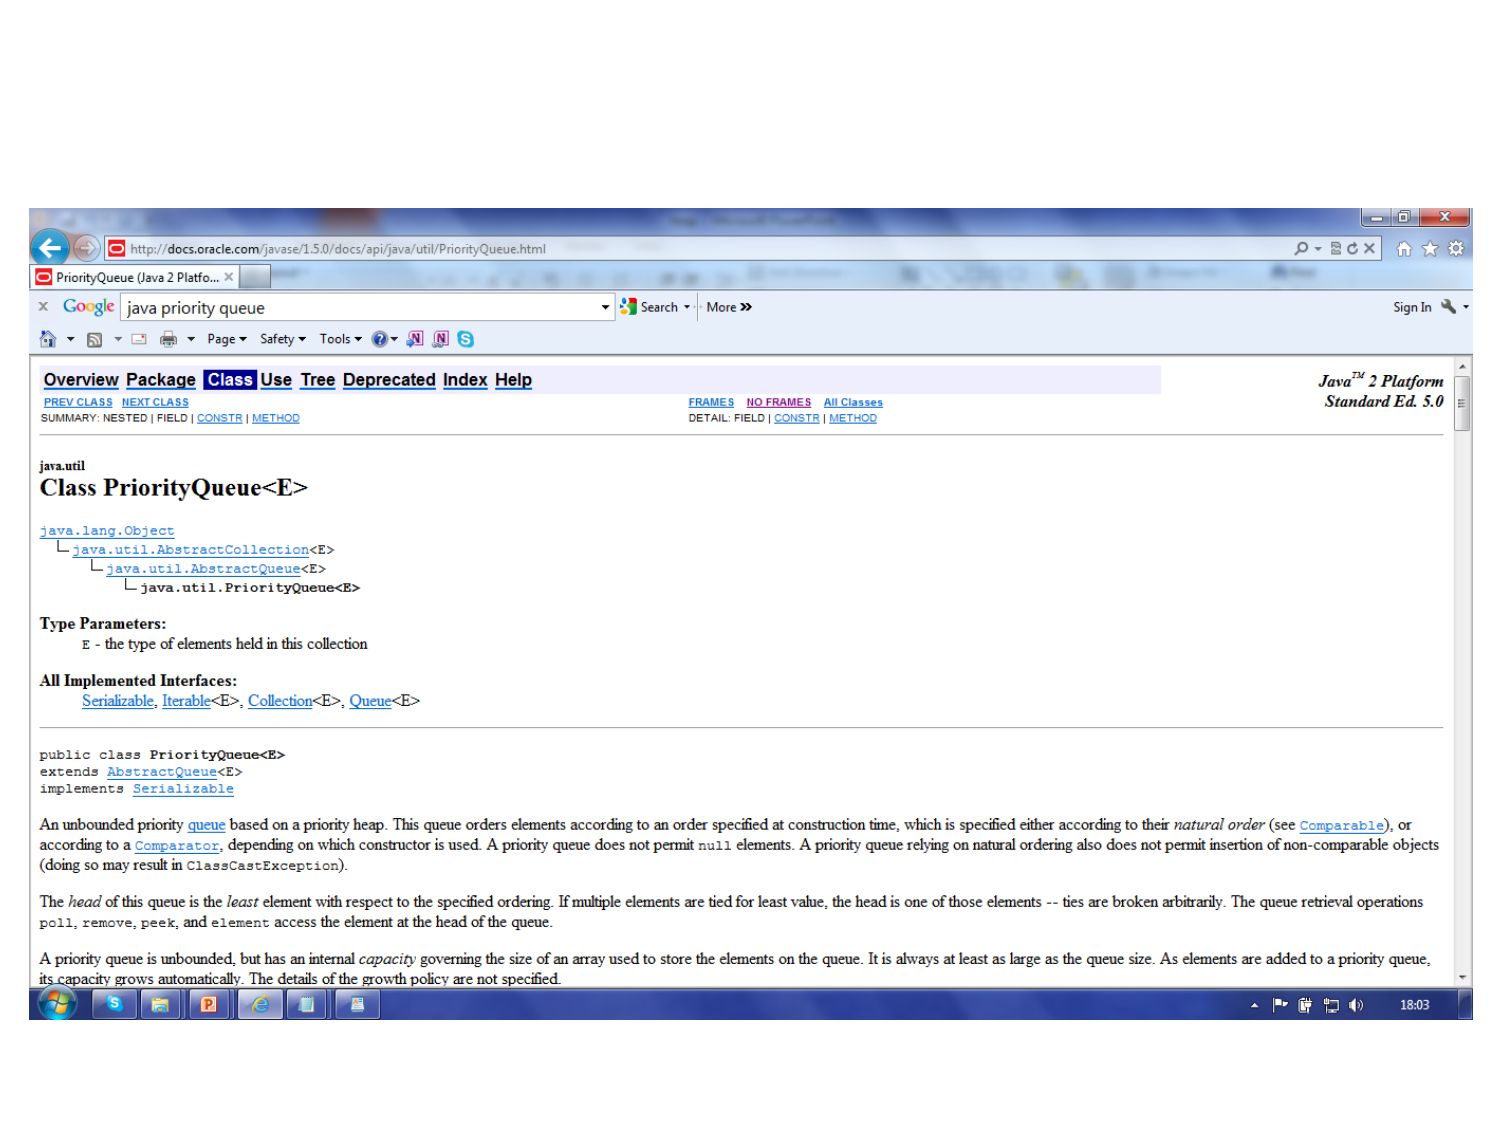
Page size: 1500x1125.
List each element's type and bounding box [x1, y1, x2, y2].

picture [29, 207, 1474, 1020]
